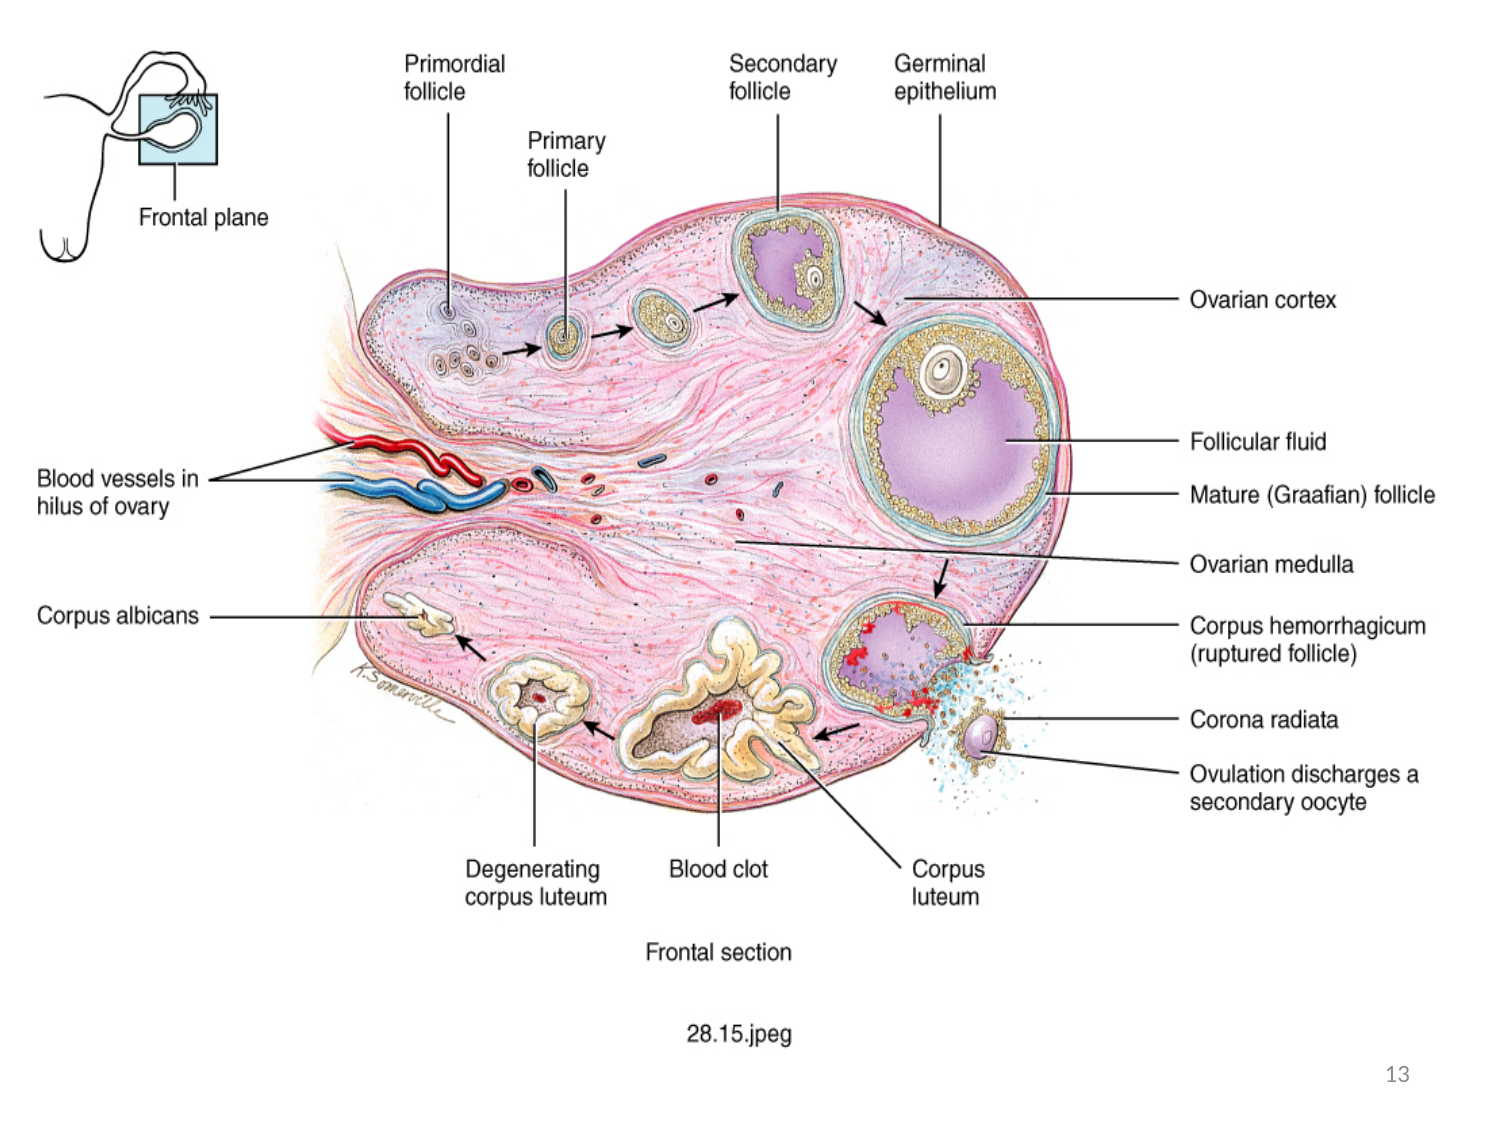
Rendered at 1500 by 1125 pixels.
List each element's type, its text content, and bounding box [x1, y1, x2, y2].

picture [37, 49, 1438, 1051]
slide_number 13 [1074, 1058, 1425, 1103]
